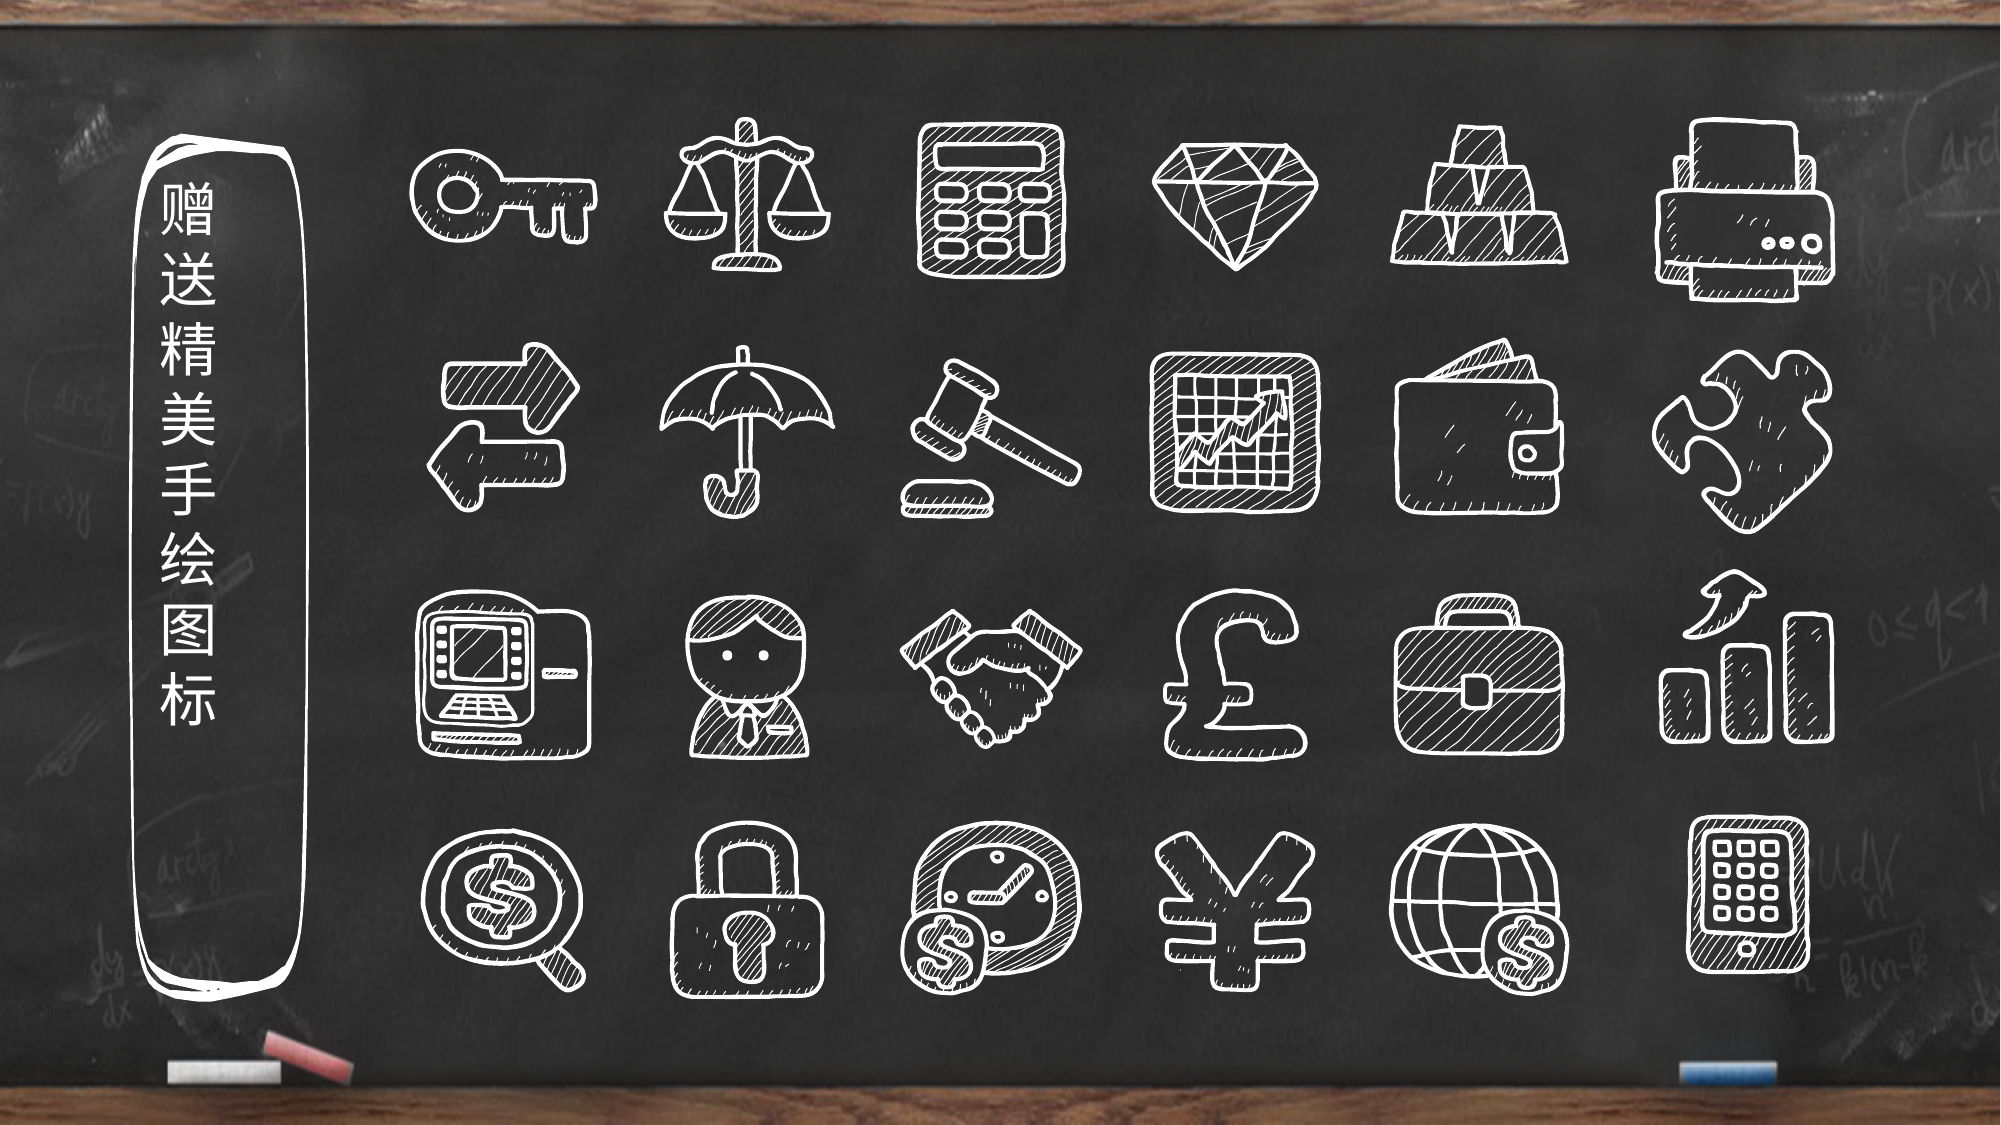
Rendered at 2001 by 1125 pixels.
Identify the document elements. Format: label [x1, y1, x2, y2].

text_box [128, 117, 1836, 1002]
picture [0, 0, 2001, 1125]
